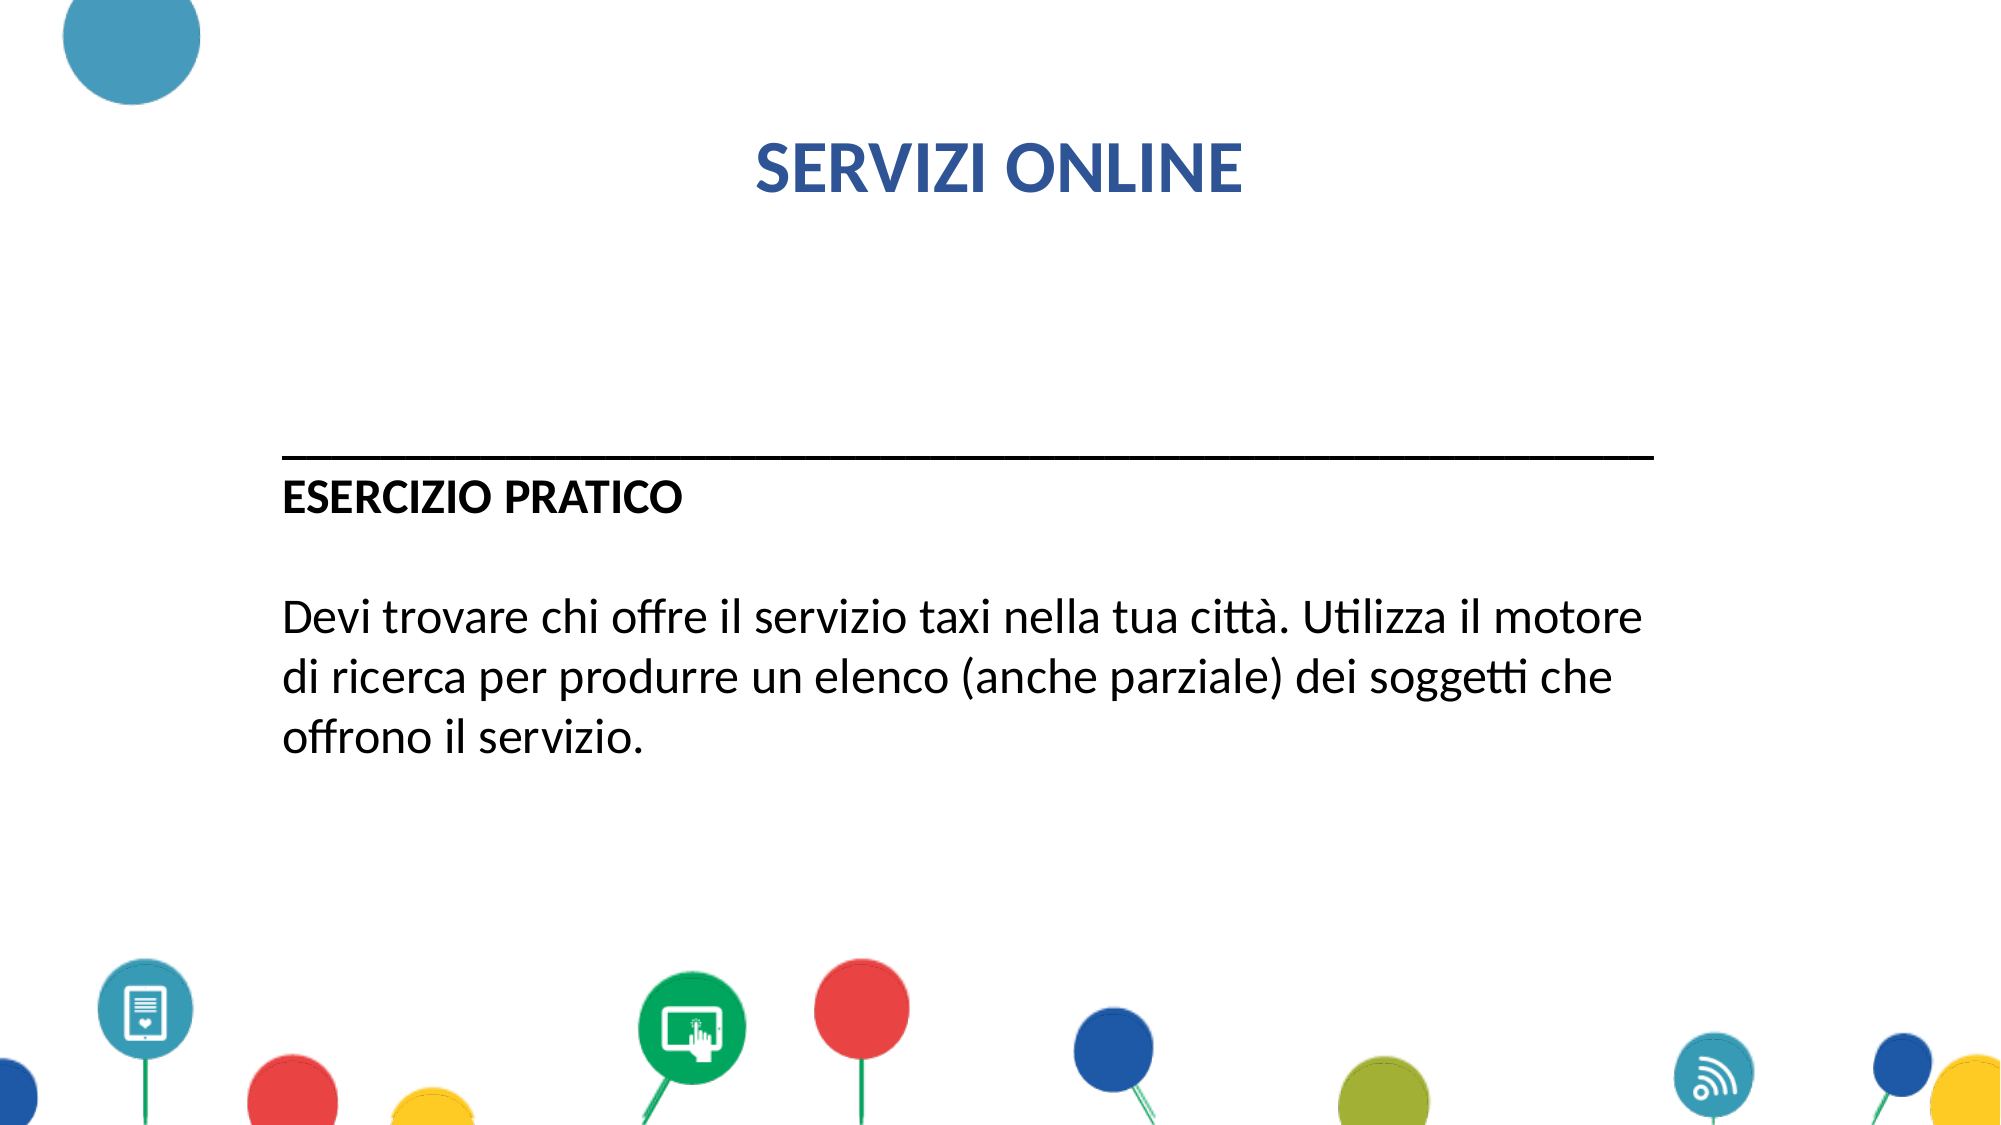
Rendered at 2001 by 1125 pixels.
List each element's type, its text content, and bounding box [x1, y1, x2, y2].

picture [0, 0, 2001, 1125]
title Servizi online [137, 59, 1863, 278]
text_box _______________________________________________________ ESERCIZIO PRATICO Devi trovare chi offre il servizio taxi nella tua città. Utilizza il motore di ricerca per produrre un elenco (anche parziale) dei soggetti che offrono il servizio. [267, 395, 1697, 771]
